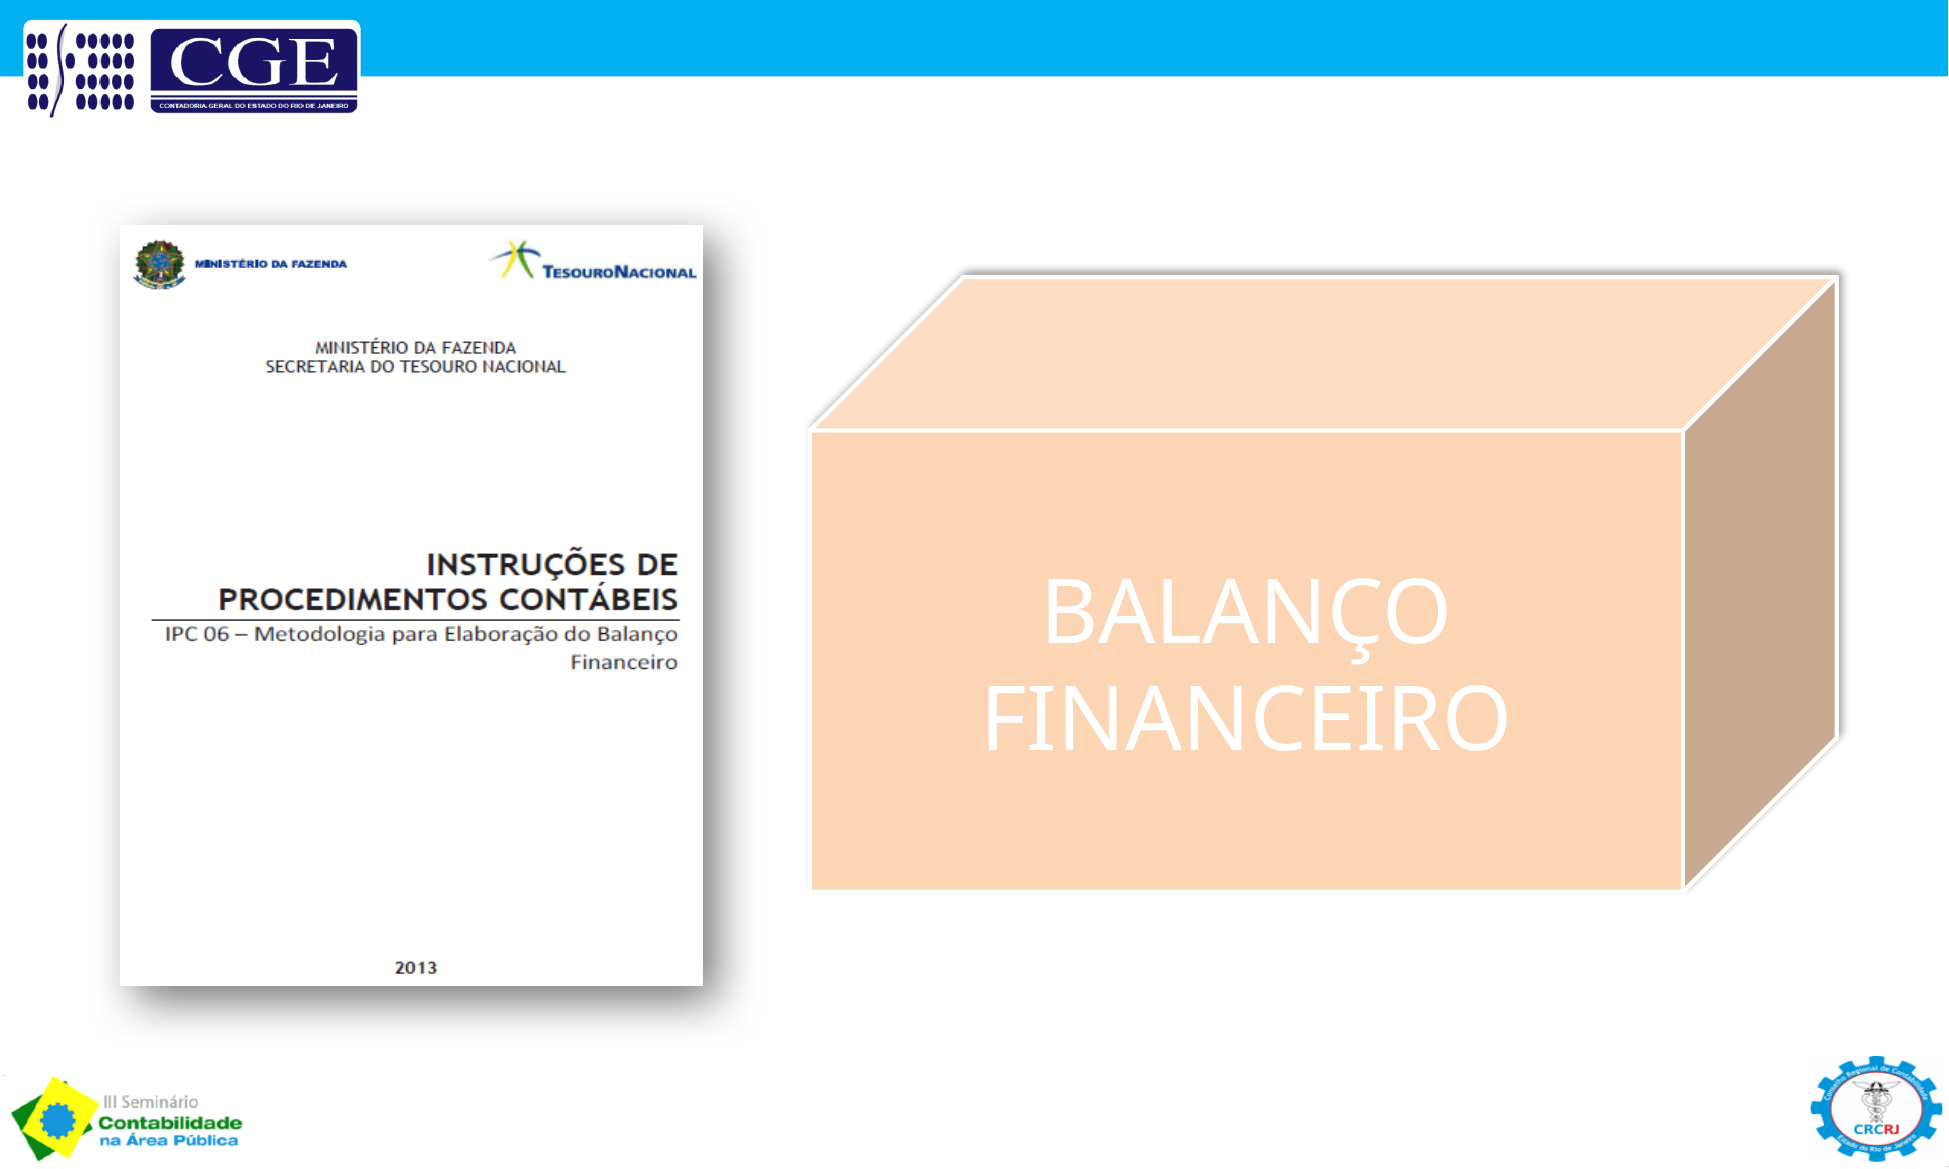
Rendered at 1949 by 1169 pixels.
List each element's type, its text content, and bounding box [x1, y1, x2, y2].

text_box BALANÇO FINANCEIRO [807, 274, 1839, 894]
picture [3, 1075, 254, 1168]
picture [1803, 1056, 1949, 1167]
picture [120, 225, 703, 987]
picture [23, 20, 361, 118]
